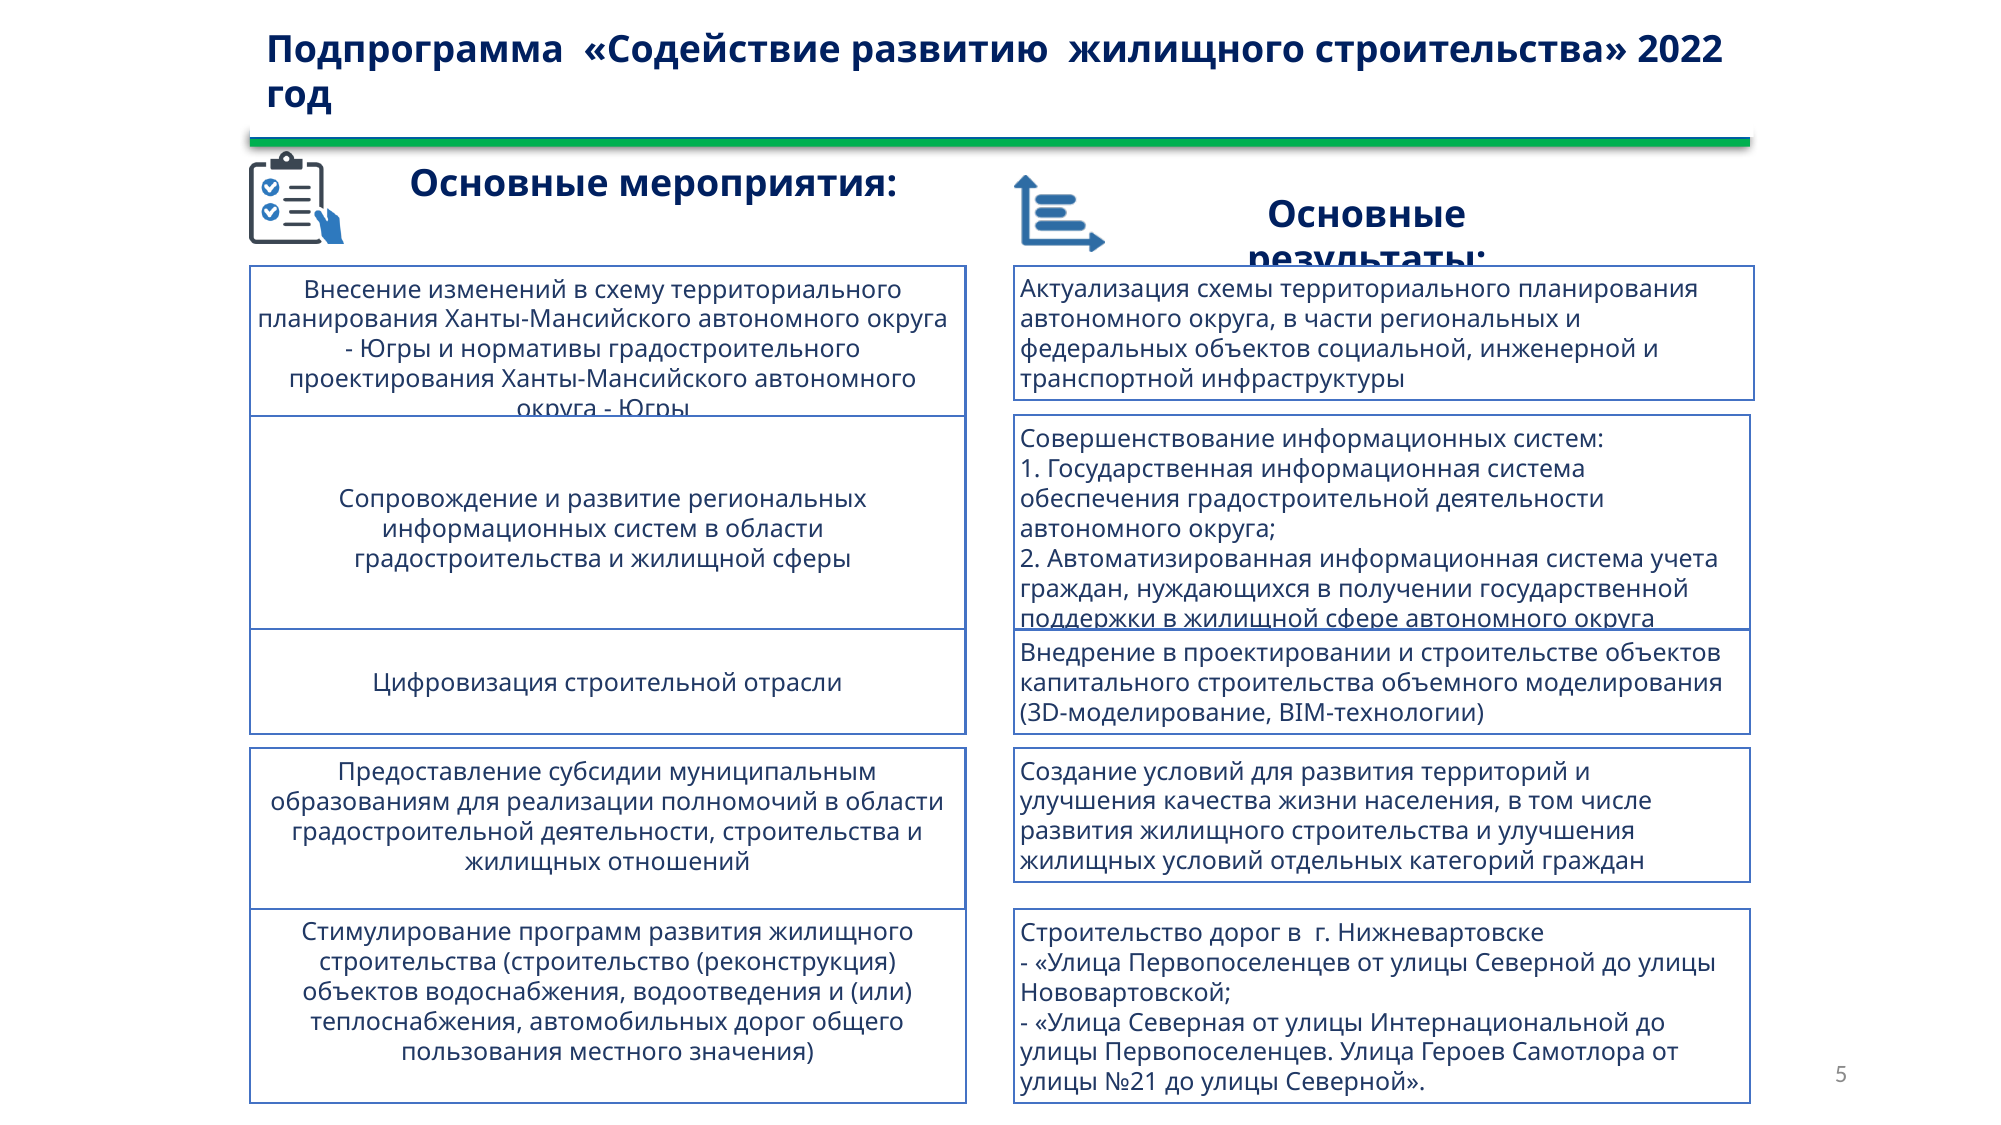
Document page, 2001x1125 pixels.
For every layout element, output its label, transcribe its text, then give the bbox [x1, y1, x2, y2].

slide_number 5 [1751, 1042, 1863, 1103]
picture [249, 151, 344, 244]
text_box Основные мероприятия: [344, 156, 967, 212]
text_box Актуализация схемы территориального планирования автономного округа, в части региональных и федеральных объектов социальной, инженерной и транспортной инфраструктуры [1013, 265, 1755, 401]
text_box Предоставление субсидии муниципальным образованиям для реализации полномочий в области градостроительной деятельности, строительства и жилищных отношений [249, 747, 967, 908]
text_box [249, 130, 1750, 147]
text_box Сопровождение и развитие региональных информационных систем в области градостроительства и жилищной сферы [249, 415, 967, 628]
text_box Внедрение в проектировании и строительстве объектов капитального строительства объемного моделирования (3D-моделирование, BIM-технологии) [1013, 628, 1751, 735]
text_box Цифровизация строительной отрасли [249, 628, 967, 735]
text_box Стимулирование программ развития жилищного строительства (строительство (реконструкция) объектов водоснабжения, водоотведения и (или) теплоснабжения, автомобильных дорог общего пользования местного значения) [249, 908, 967, 1104]
picture [1013, 175, 1105, 252]
text_box Создание условий для развития территорий и улучшения качества жизни населения, в том числе развития жилищного строительства и улучшения жилищных условий отдельных категорий граждан [1013, 747, 1751, 883]
text_box Строительство дорог в г. Нижневартовске - «Улица Первопоселенцев от улицы Северной до улицы Нововартовской; - «Улица Северная от улицы Интернациональной до улицы Первопоселенцев. Улица Героев Самотлора от улицы №21 до улицы Северной». [1013, 908, 1751, 1104]
text_box Внесение изменений в схему территориального планирования Ханты-Мансийского автономного округа - Югры и нормативы градостроительного проектирования Ханты-Мансийского автономного округа - Югры [249, 265, 967, 415]
text_box Совершенствование информационных систем: 1. Государственная информационная система обеспечения градостроительной деятельности автономного округа; 2. Автоматизированная информационная система учета граждан, нуждающихся в получении государственной поддержки в жилищной сфере автономного округа [1013, 414, 1751, 628]
text_box Основные результаты: [1150, 182, 1584, 265]
text_box Подпрограмма «Содействие развитию жилищного строительства» 2022 год [249, 3, 1754, 137]
